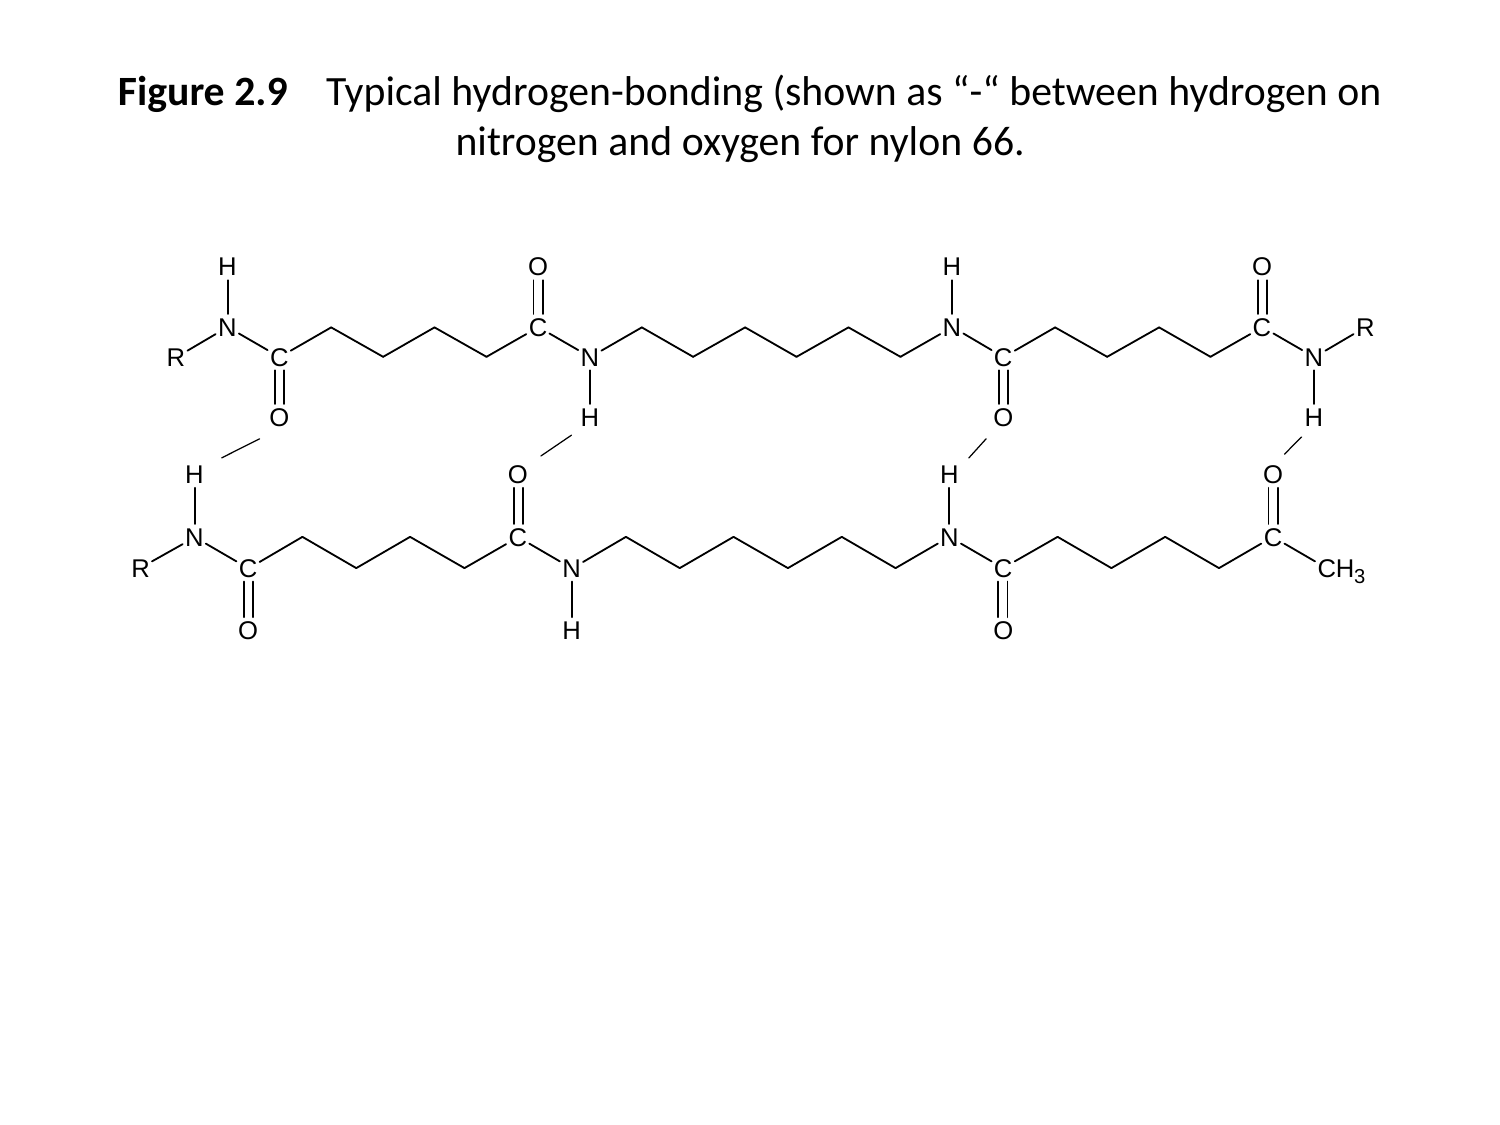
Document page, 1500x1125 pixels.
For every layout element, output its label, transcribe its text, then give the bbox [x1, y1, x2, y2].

title Figure 2.9 Typical hydrogen-bonding (shown as “-“ between hydrogen on nitrogen and oxygen for nylon 66. [75, 45, 1425, 233]
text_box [130, 252, 1376, 646]
